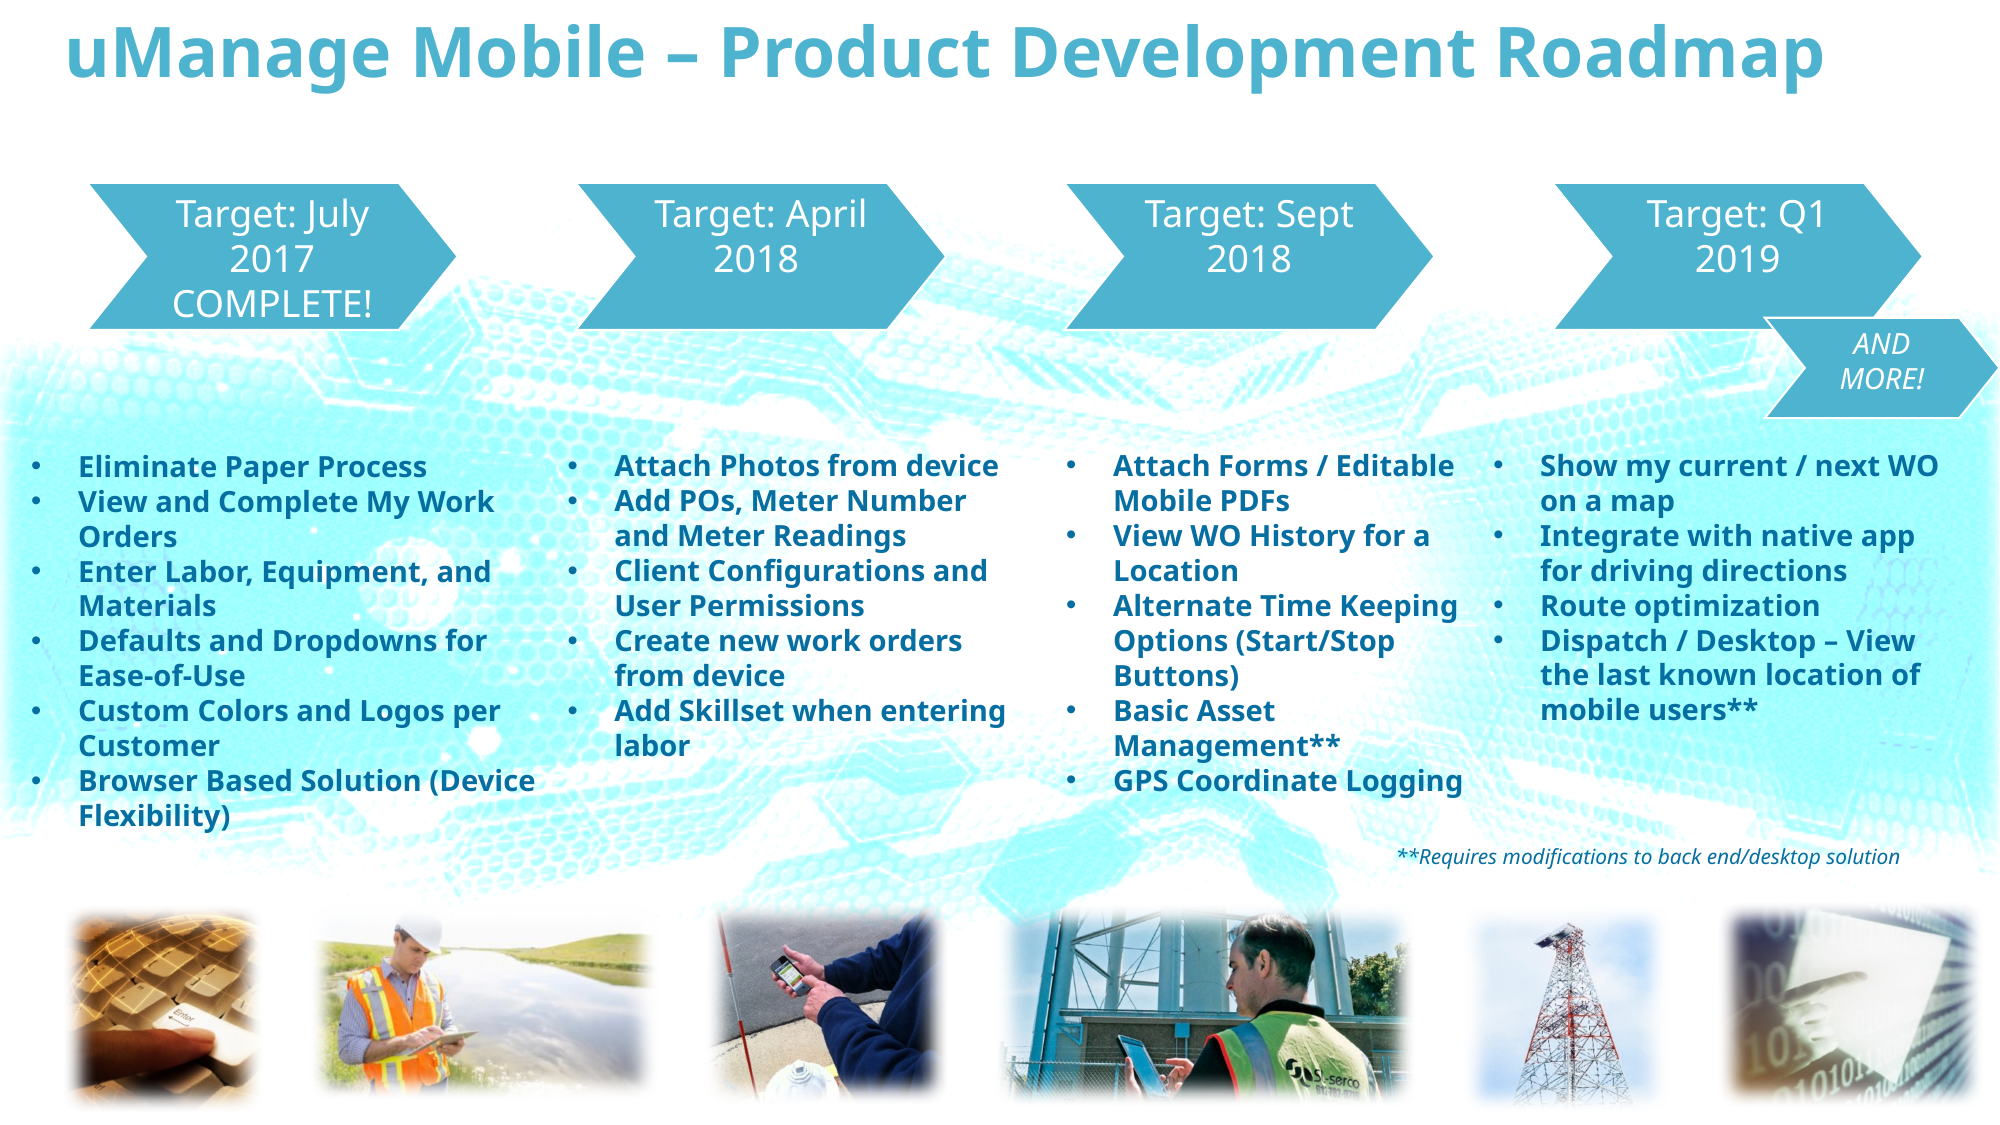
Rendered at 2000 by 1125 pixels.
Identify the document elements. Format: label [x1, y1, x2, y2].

picture [0, 0, 2000, 1125]
list [309, 904, 659, 1101]
